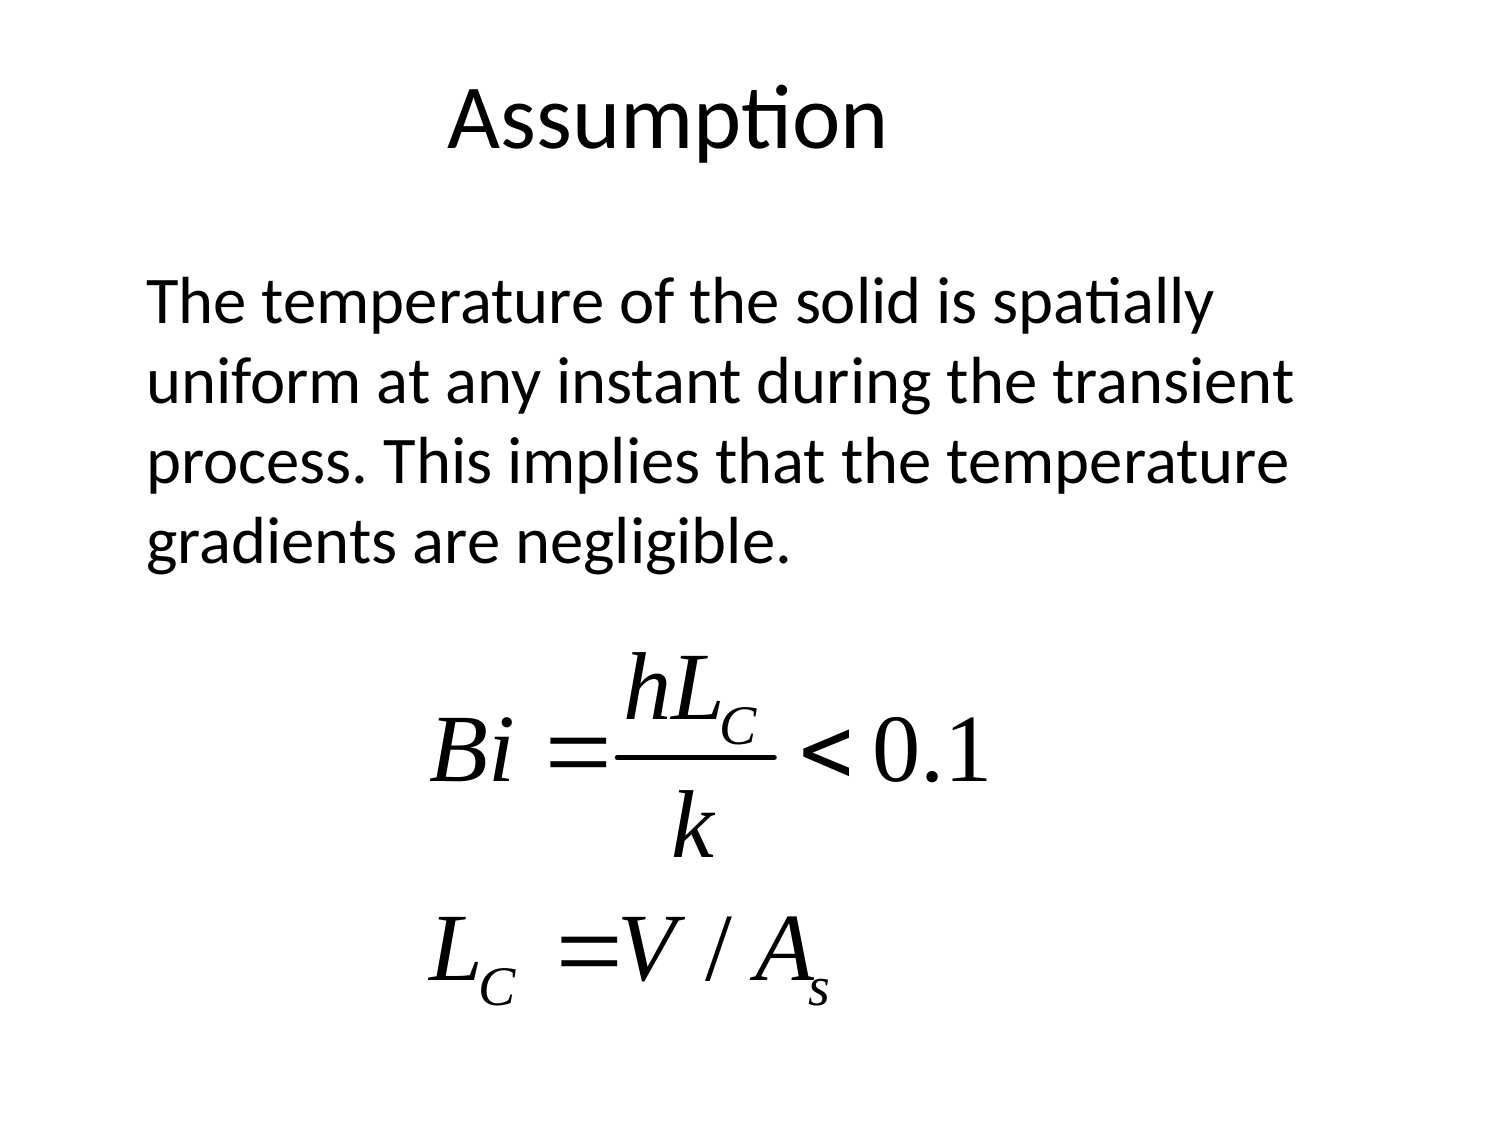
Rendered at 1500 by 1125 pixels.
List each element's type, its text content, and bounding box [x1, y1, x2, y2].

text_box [412, 624, 1001, 1028]
text_box The temperature of the solid is spatially uniform at any instant during the transient process. This implies that the temperature gradients are negligible. [74, 249, 1425, 600]
text_box Assumption [50, 50, 1288, 163]
